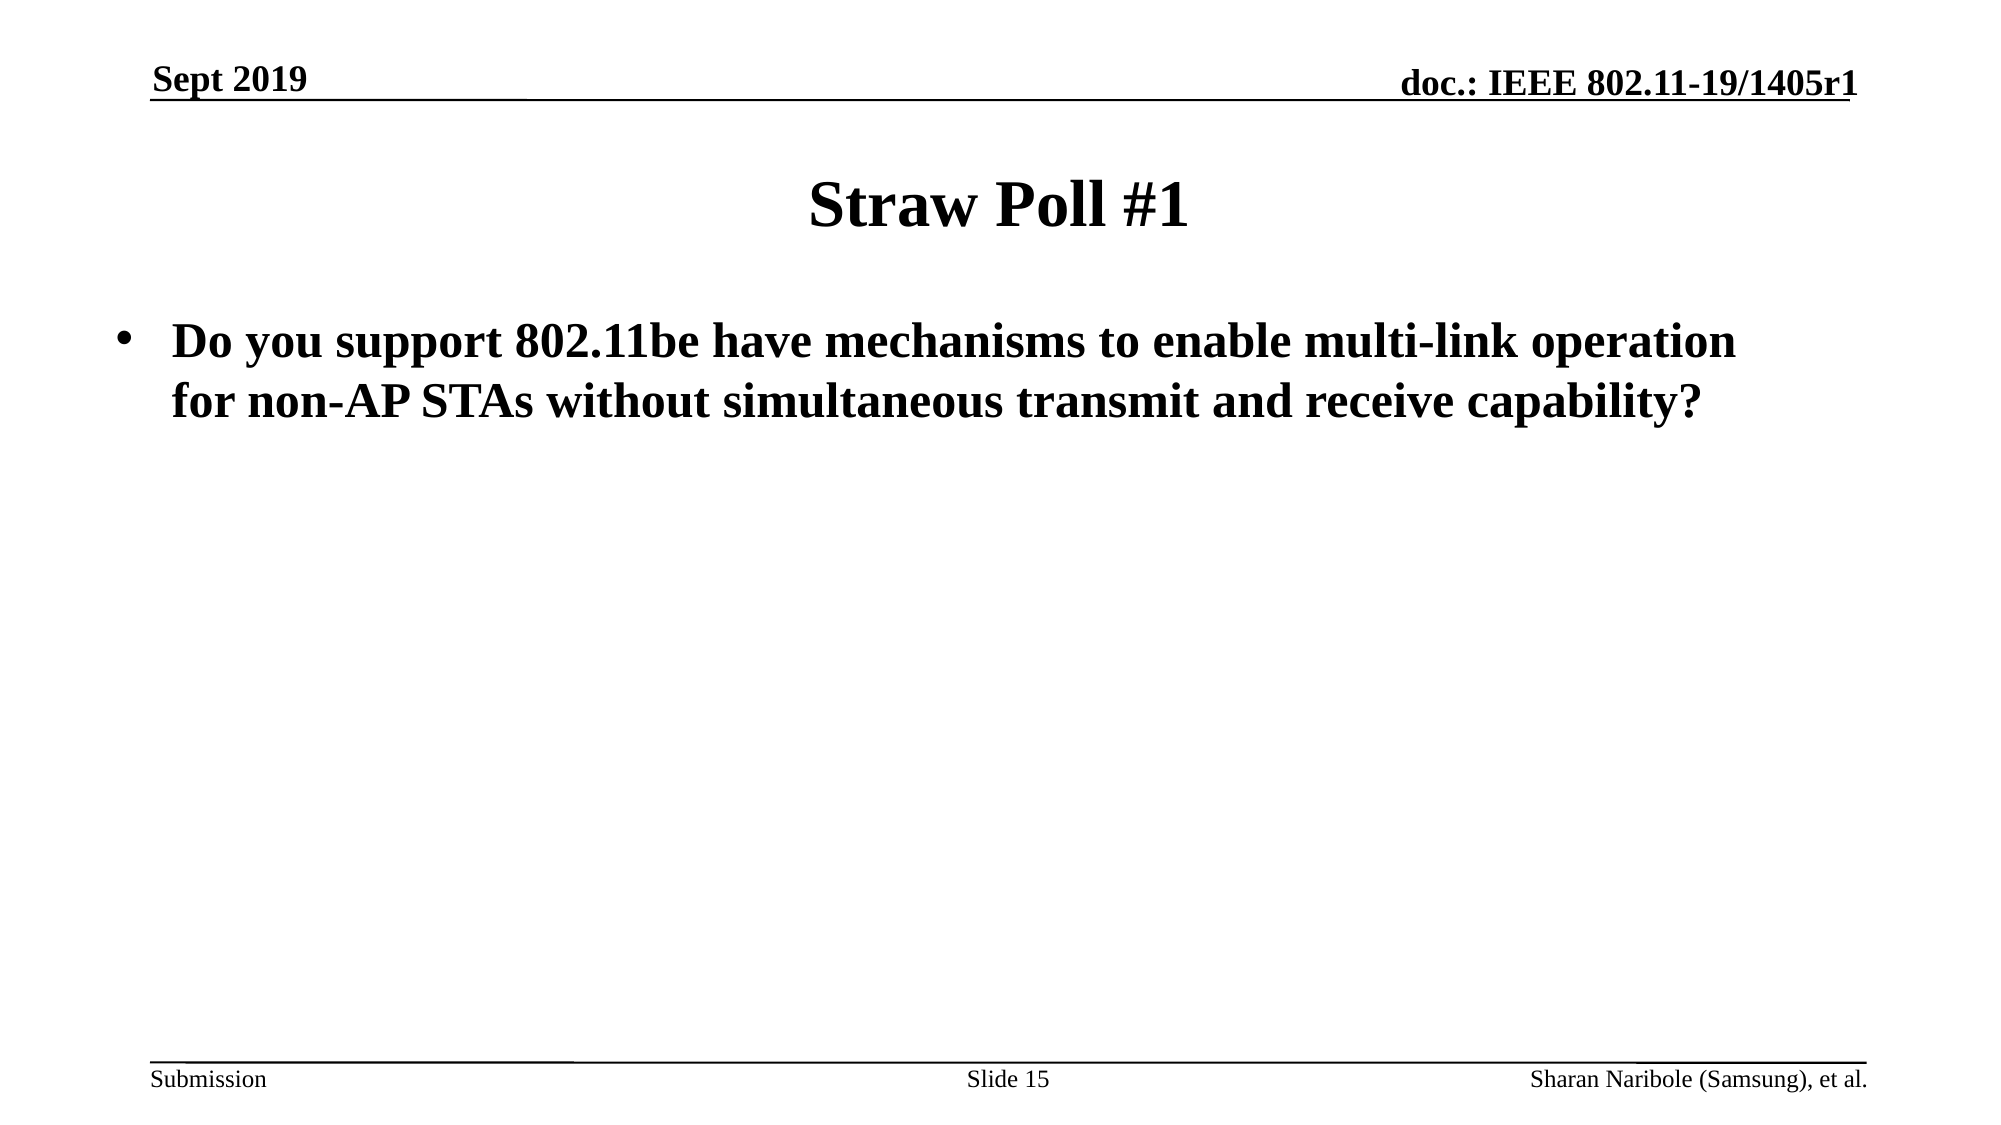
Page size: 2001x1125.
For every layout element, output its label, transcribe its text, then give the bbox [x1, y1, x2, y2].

footer Sharan Naribole (Samsung), et al. [1171, 1061, 1869, 1093]
list Do you support 802.11be have mechanisms to enable multi-link operation for non-AP STAs without simultaneous transmit and receive capability? [100, 299, 1801, 976]
slide_number Slide 15 [950, 1061, 1067, 1123]
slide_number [152, 54, 563, 100]
title Straw Poll #1 [149, 112, 1850, 288]
